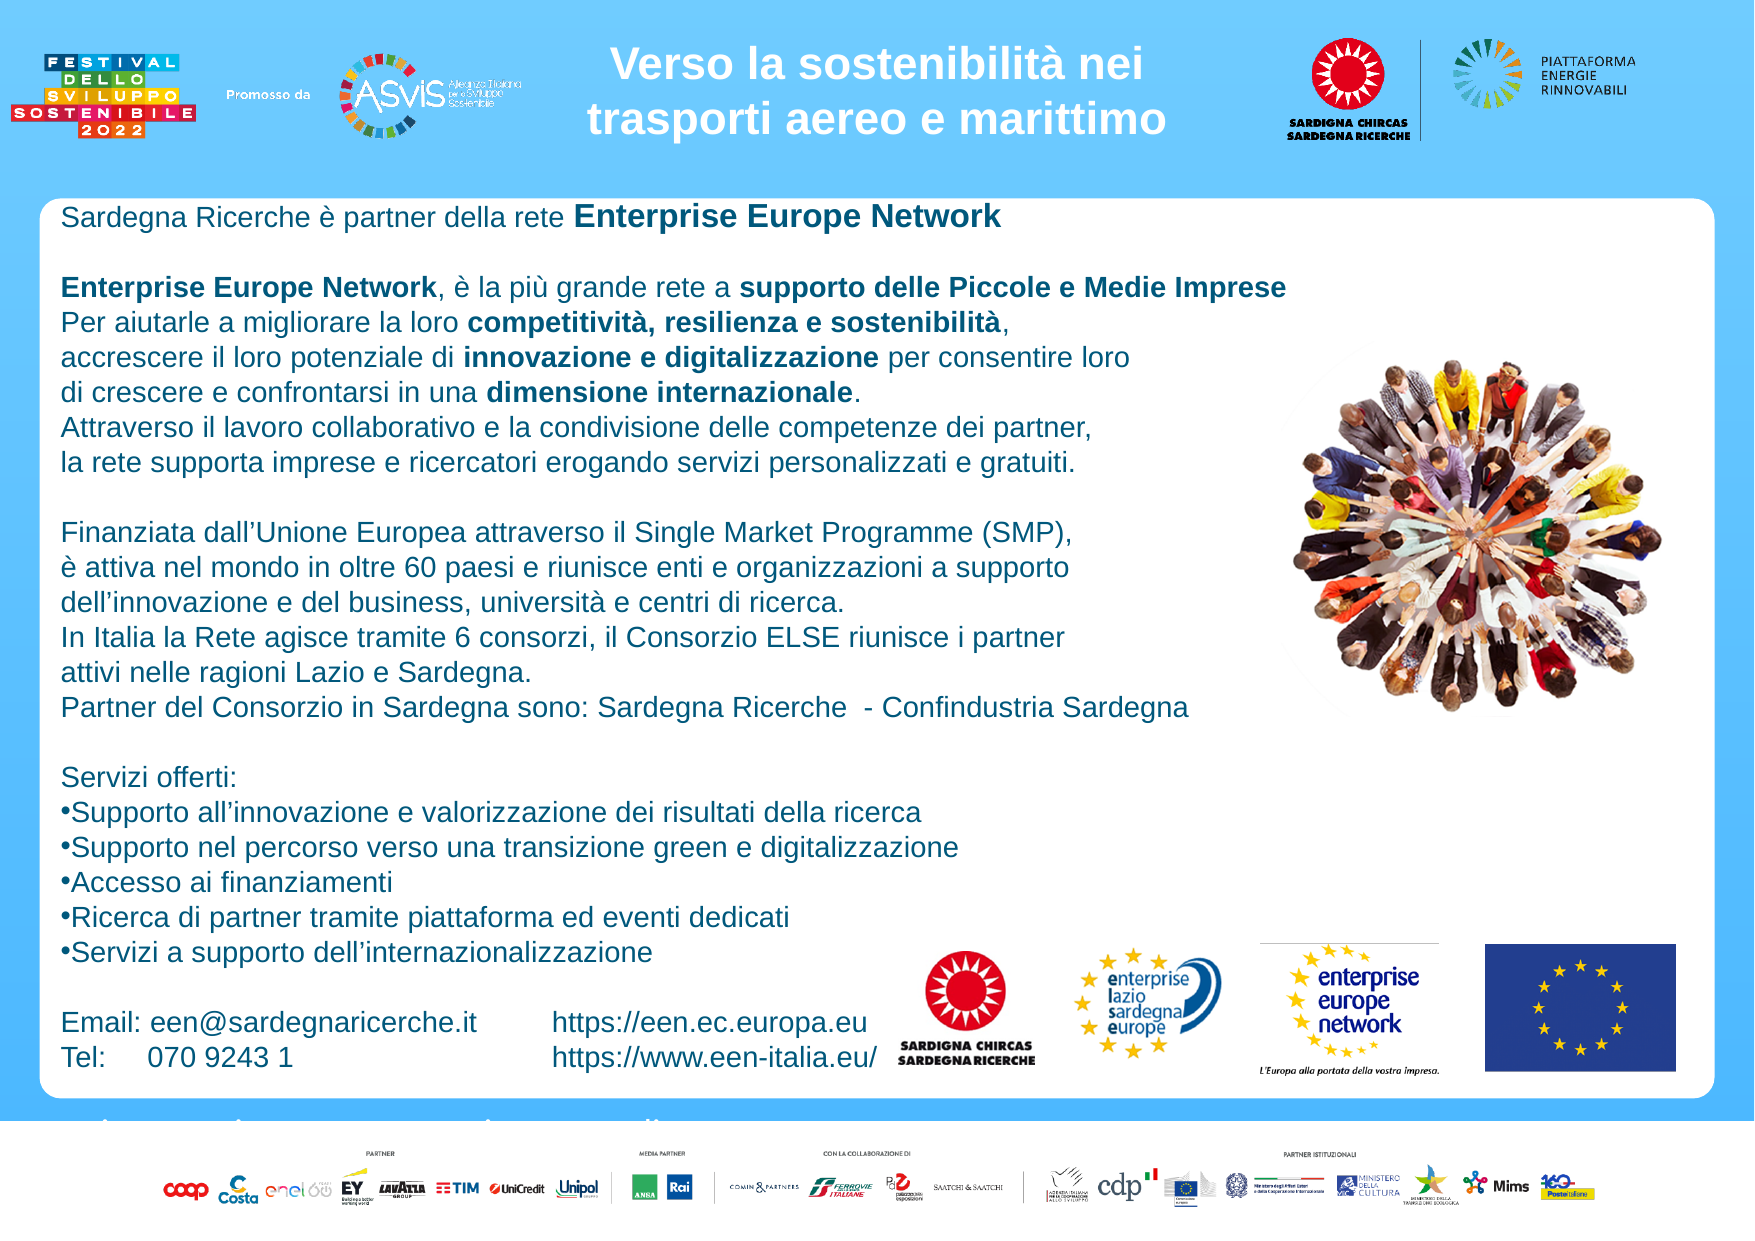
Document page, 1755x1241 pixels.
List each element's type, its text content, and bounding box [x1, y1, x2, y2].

text_box Sardegna Ricerche è partner della rete Enterprise Europe Network Enterprise Europe Network, è la più grande rete a supporto delle Piccole e Medie Imprese Per aiutarle a migliorare la loro competitività, resilienza e sostenibilità, accrescere il loro potenziale di innovazione e digitalizzazione per consentire loro di crescere e confrontarsi in una dimensione internazionale. Attraverso il lavoro collaborativo e la condivisione delle competenze dei partner, la rete supporta imprese e ricercatori erogando servizi personalizzati e gratuiti. Finanziata dall’Unione Europea attraverso il Single Market Programme (SMP), è attiva nel mondo in oltre 60 paesi e riunisce enti e organizzazioni a supporto dell’innovazione e del business, università e centri di ricerca. In Italia la Rete agisce tramite 6 consorzi, il Consorzio ELSE riunisce i partner attivi nelle ragioni Lazio e Sardegna. Partner del Consorzio in Sardegna sono: Sardegna Ricerche - Confindustria Sardegna Servizi offerti: Supporto all’innovazione e valorizzazione dei risultati della ricerca Supporto nel percorso verso una transizione green e digitalizzazione Accesso ai finanziamenti Ricerca di partner tramite piattaforma ed eventi dedicati Servizi a supporto dell’internazionalizzazione Email: een@sardegnaricerche.it https://een.ec.europa.eu Tel: 070 9243 1 https://www.een-italia.eu/ e ricercatori con un approccio personalizzato. [37, 196, 1717, 1101]
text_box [1287, 37, 1636, 145]
picture [1281, 341, 1667, 717]
text_box Verso la sostenibilità nei trasporti aereo e marittimo [554, 25, 1223, 151]
picture [144, 1120, 1610, 1241]
picture [0, 18, 550, 165]
picture [898, 920, 1677, 1077]
text_box [0, 0, 1755, 1122]
